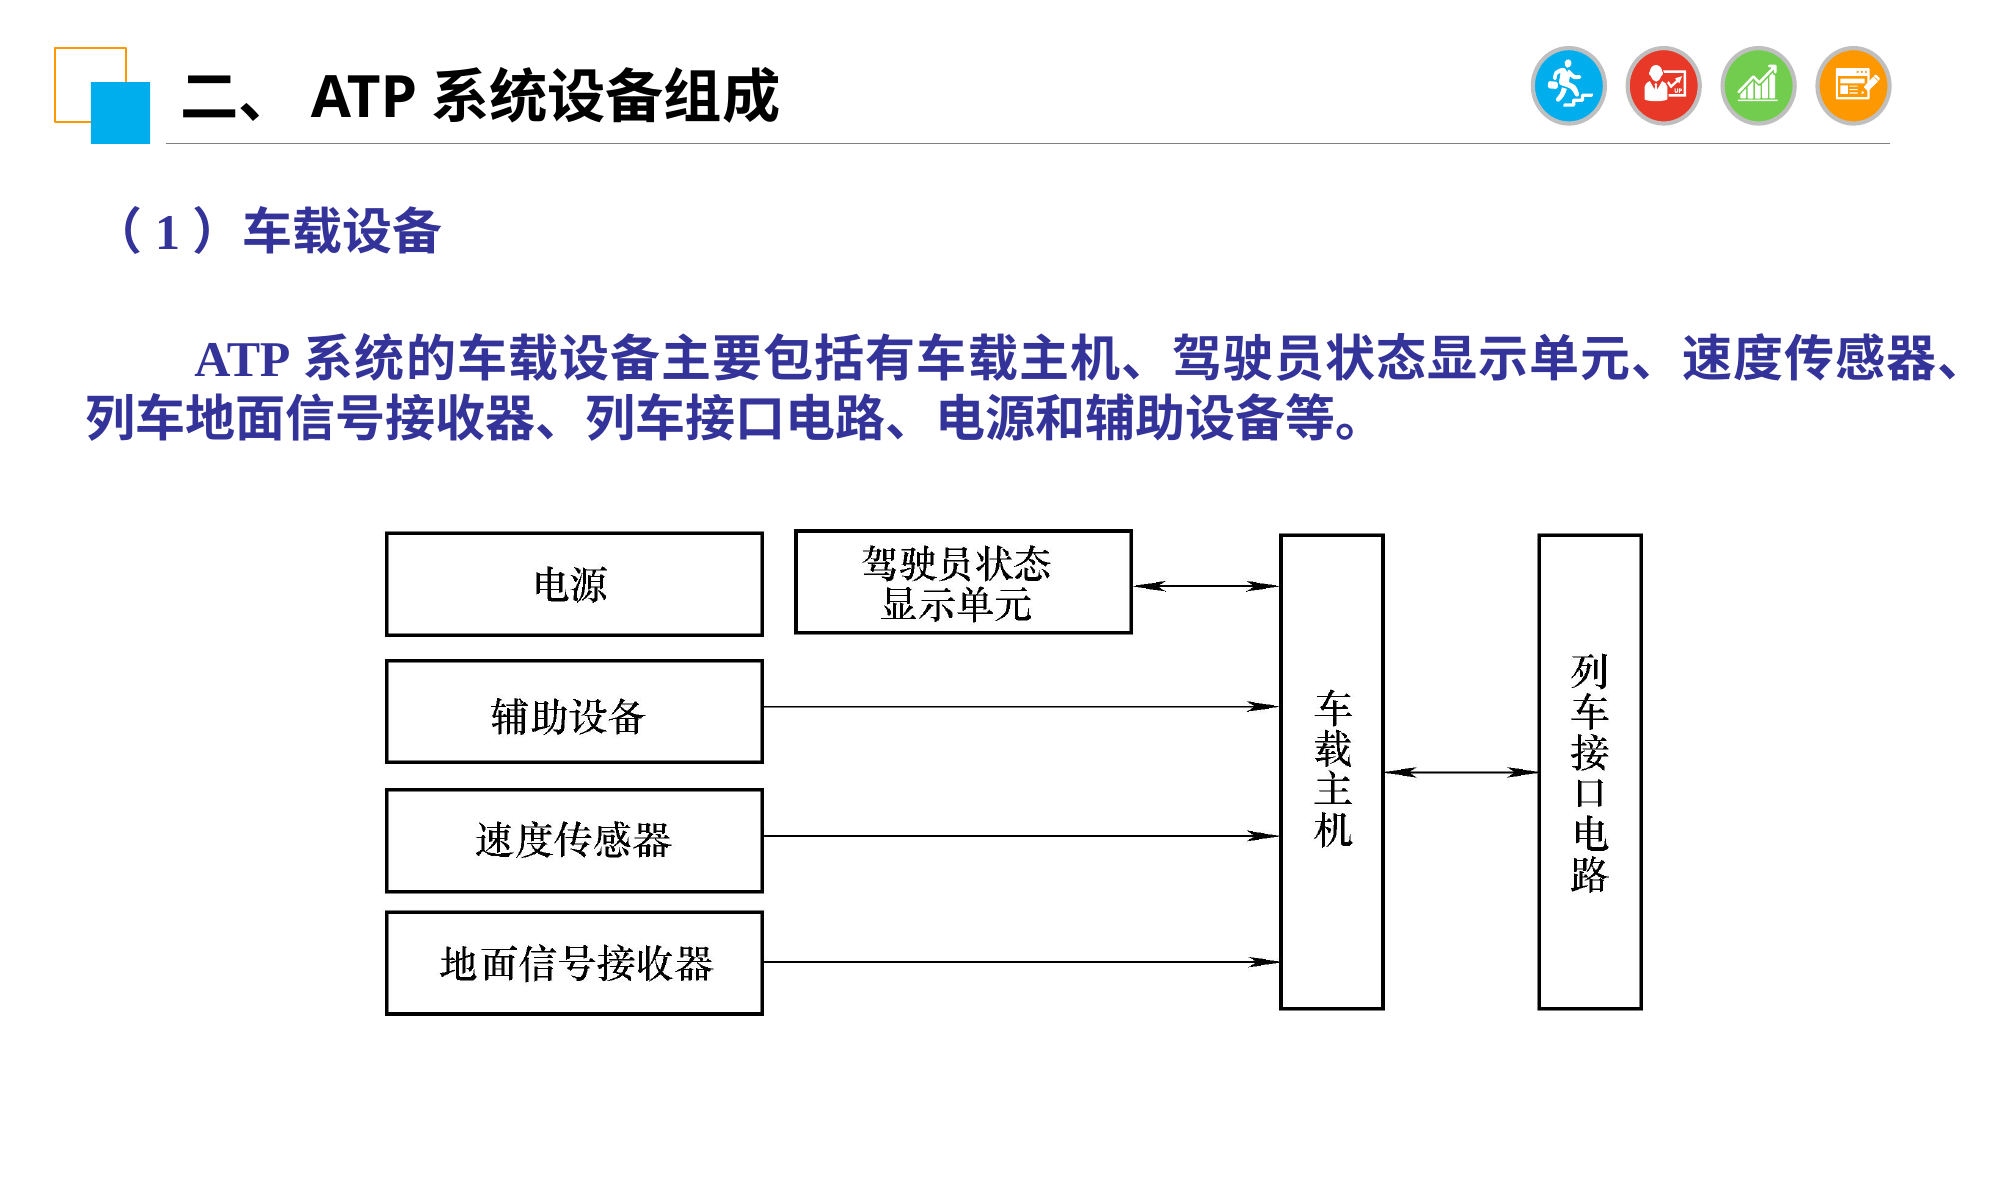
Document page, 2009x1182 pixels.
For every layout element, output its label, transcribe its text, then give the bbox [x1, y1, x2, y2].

text_box （1）车载设备 [78, 192, 1438, 267]
picture [370, 520, 1652, 1020]
text_box 二、ATP系统设备组成 [165, 51, 796, 137]
text_box ATP系统的车载设备主要包括有车载主机、驾驶员状态显示单元、速度传感器、列车地面信号接收器、列车接口电路、电源和辅助设备等。 [70, 319, 1954, 455]
